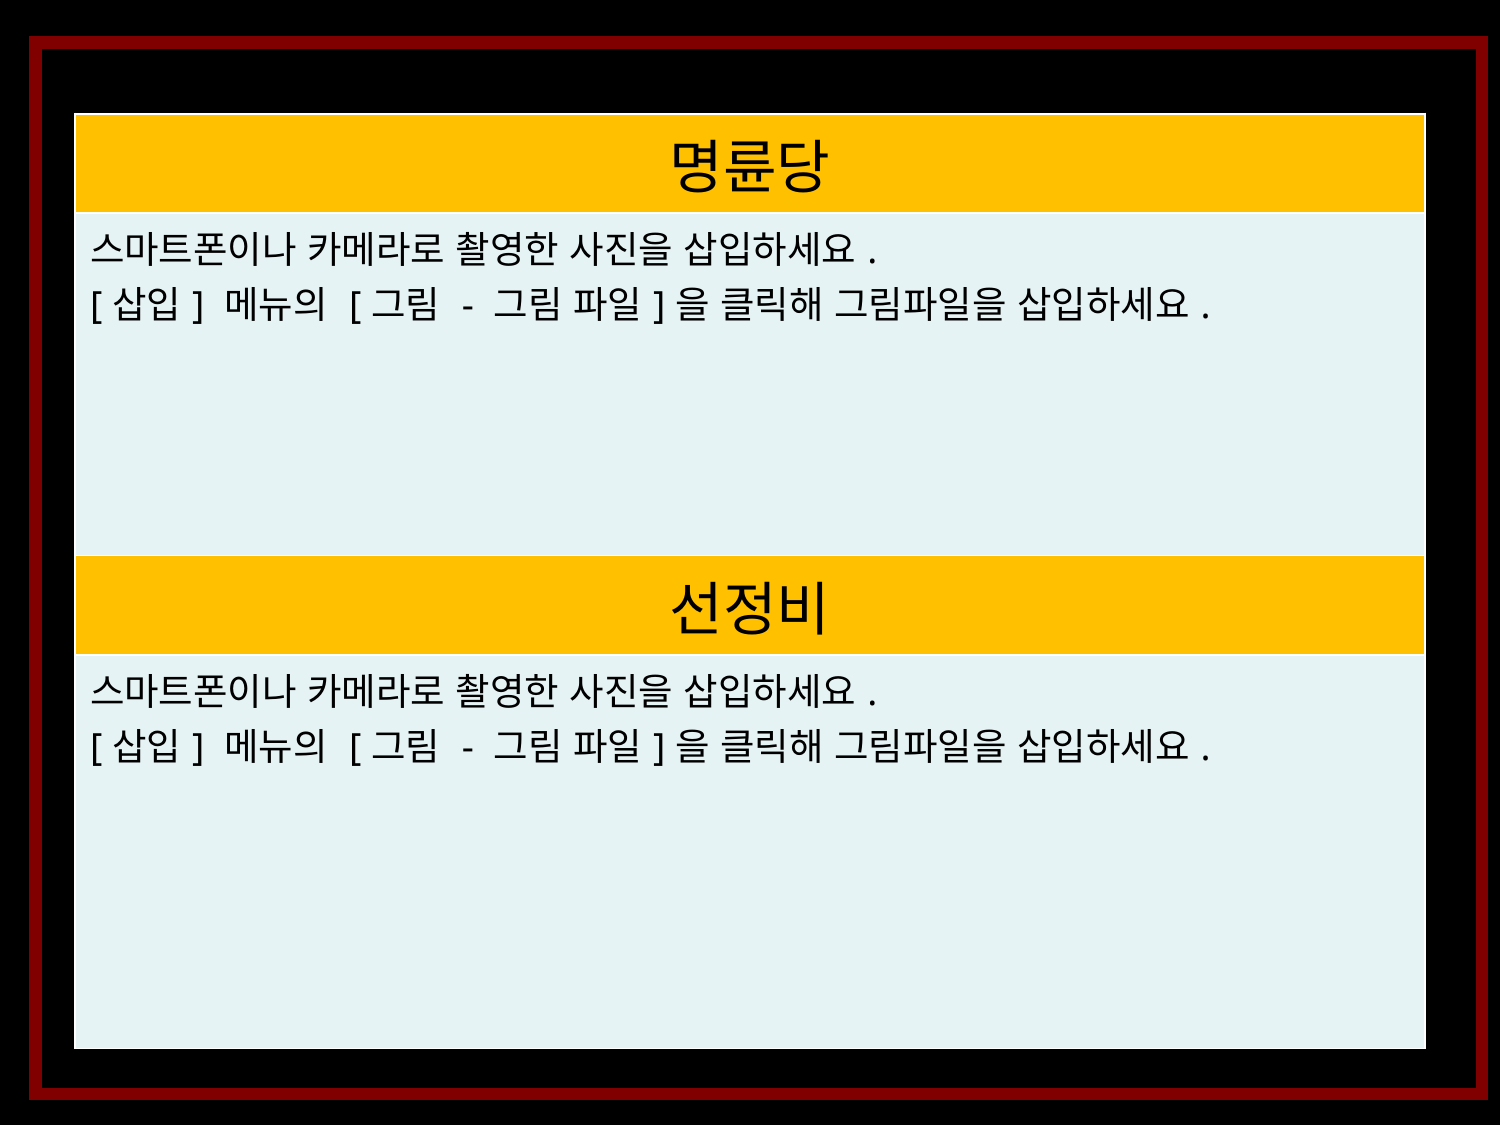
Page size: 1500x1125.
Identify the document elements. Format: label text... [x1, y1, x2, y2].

table_cell 스마트폰이나 카메라로 촬영한 사진을 삽입하세요. [삽입] 메뉴의 [그림 - 그림 파일]을 클릭해 그림파일을 삽입하세요. [76, 214, 1424, 555]
table_cell 선정비 [76, 556, 1424, 654]
table_header 명륜당 [76, 115, 1424, 212]
table_cell 스마트폰이나 카메라로 촬영한 사진을 삽입하세요. [삽입] 메뉴의 [그림 - 그림 파일]을 클릭해 그림파일을 삽입하세요. [76, 656, 1424, 1048]
